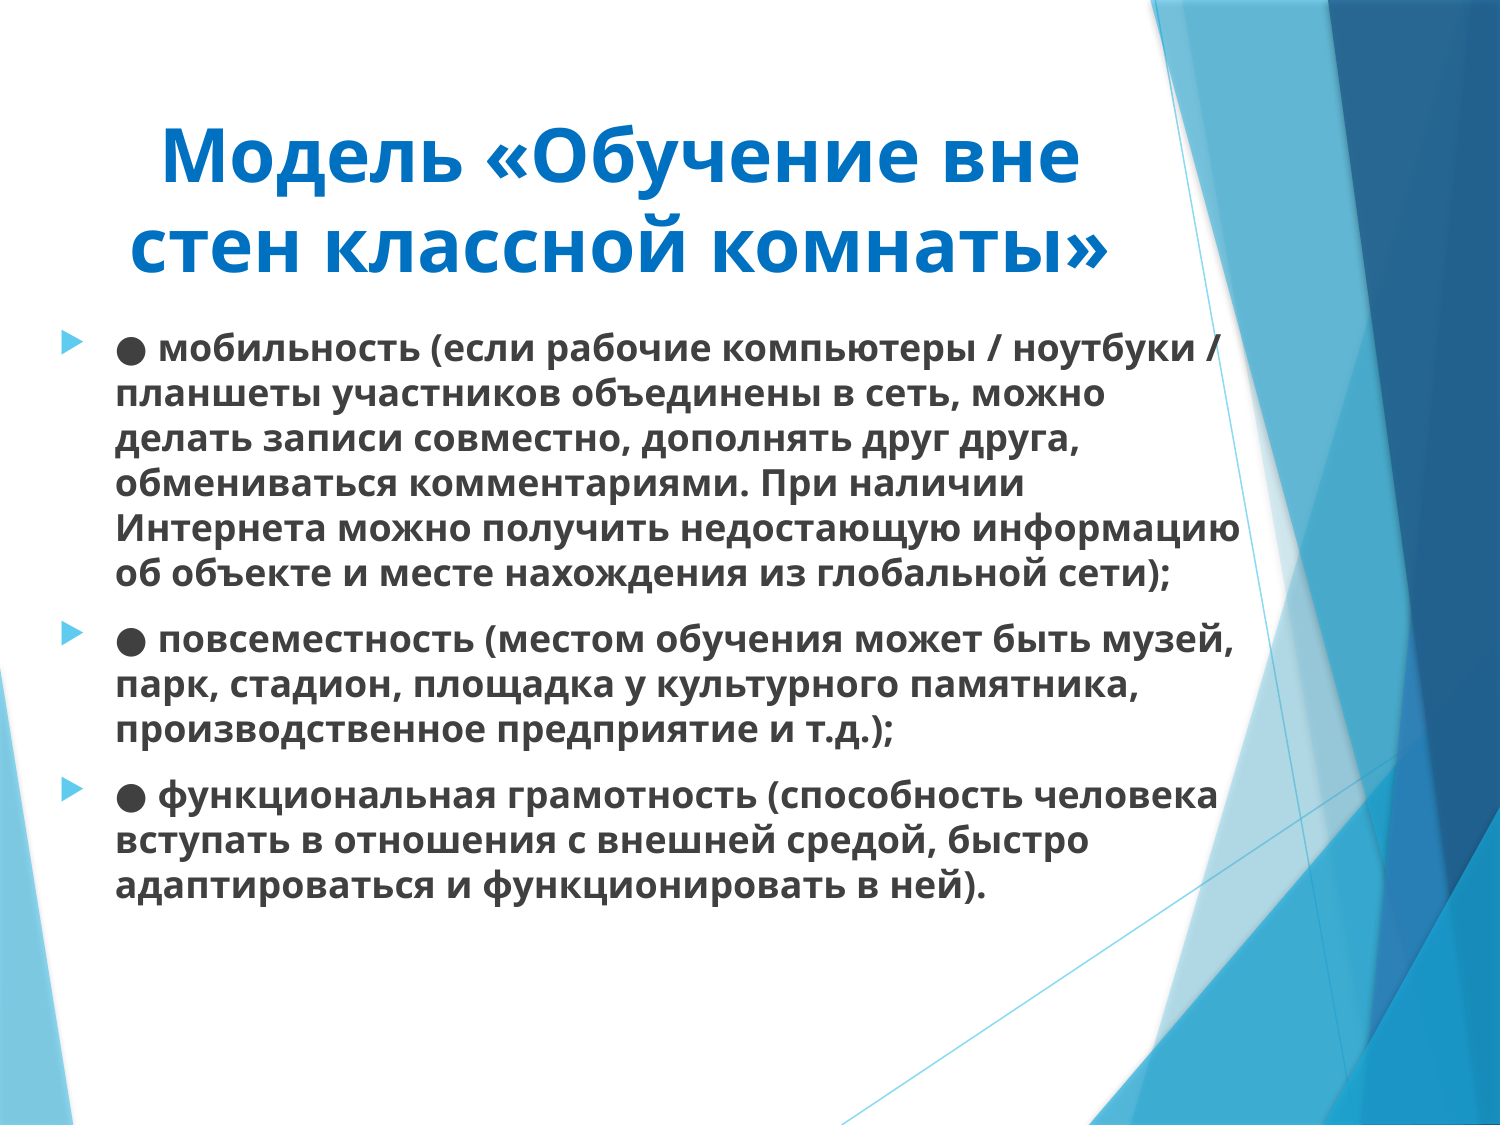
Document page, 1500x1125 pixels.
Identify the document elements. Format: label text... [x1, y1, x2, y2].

list ● мобильность (если рабочие компьютеры / ноутбуки / планшеты участников объединены в сеть, можно делать записи совместно, дополнять друг друга, обмениваться комментариями. При наличии Интернета можно получить недостающую информацию об объекте и месте нахождения из глобальной сети); ● повсеместность (местом обучения может быть музей, парк, стадион, площадка у культурного памятника, производственное предприятие и т.д.); ● функциональная грамотность (способность человека вступать в отношения с внешней средой, быстро адаптироваться и функционировать в ней). [43, 316, 1263, 991]
title Модель «Обучение вне стен классной комнаты» [99, 99, 1142, 316]
